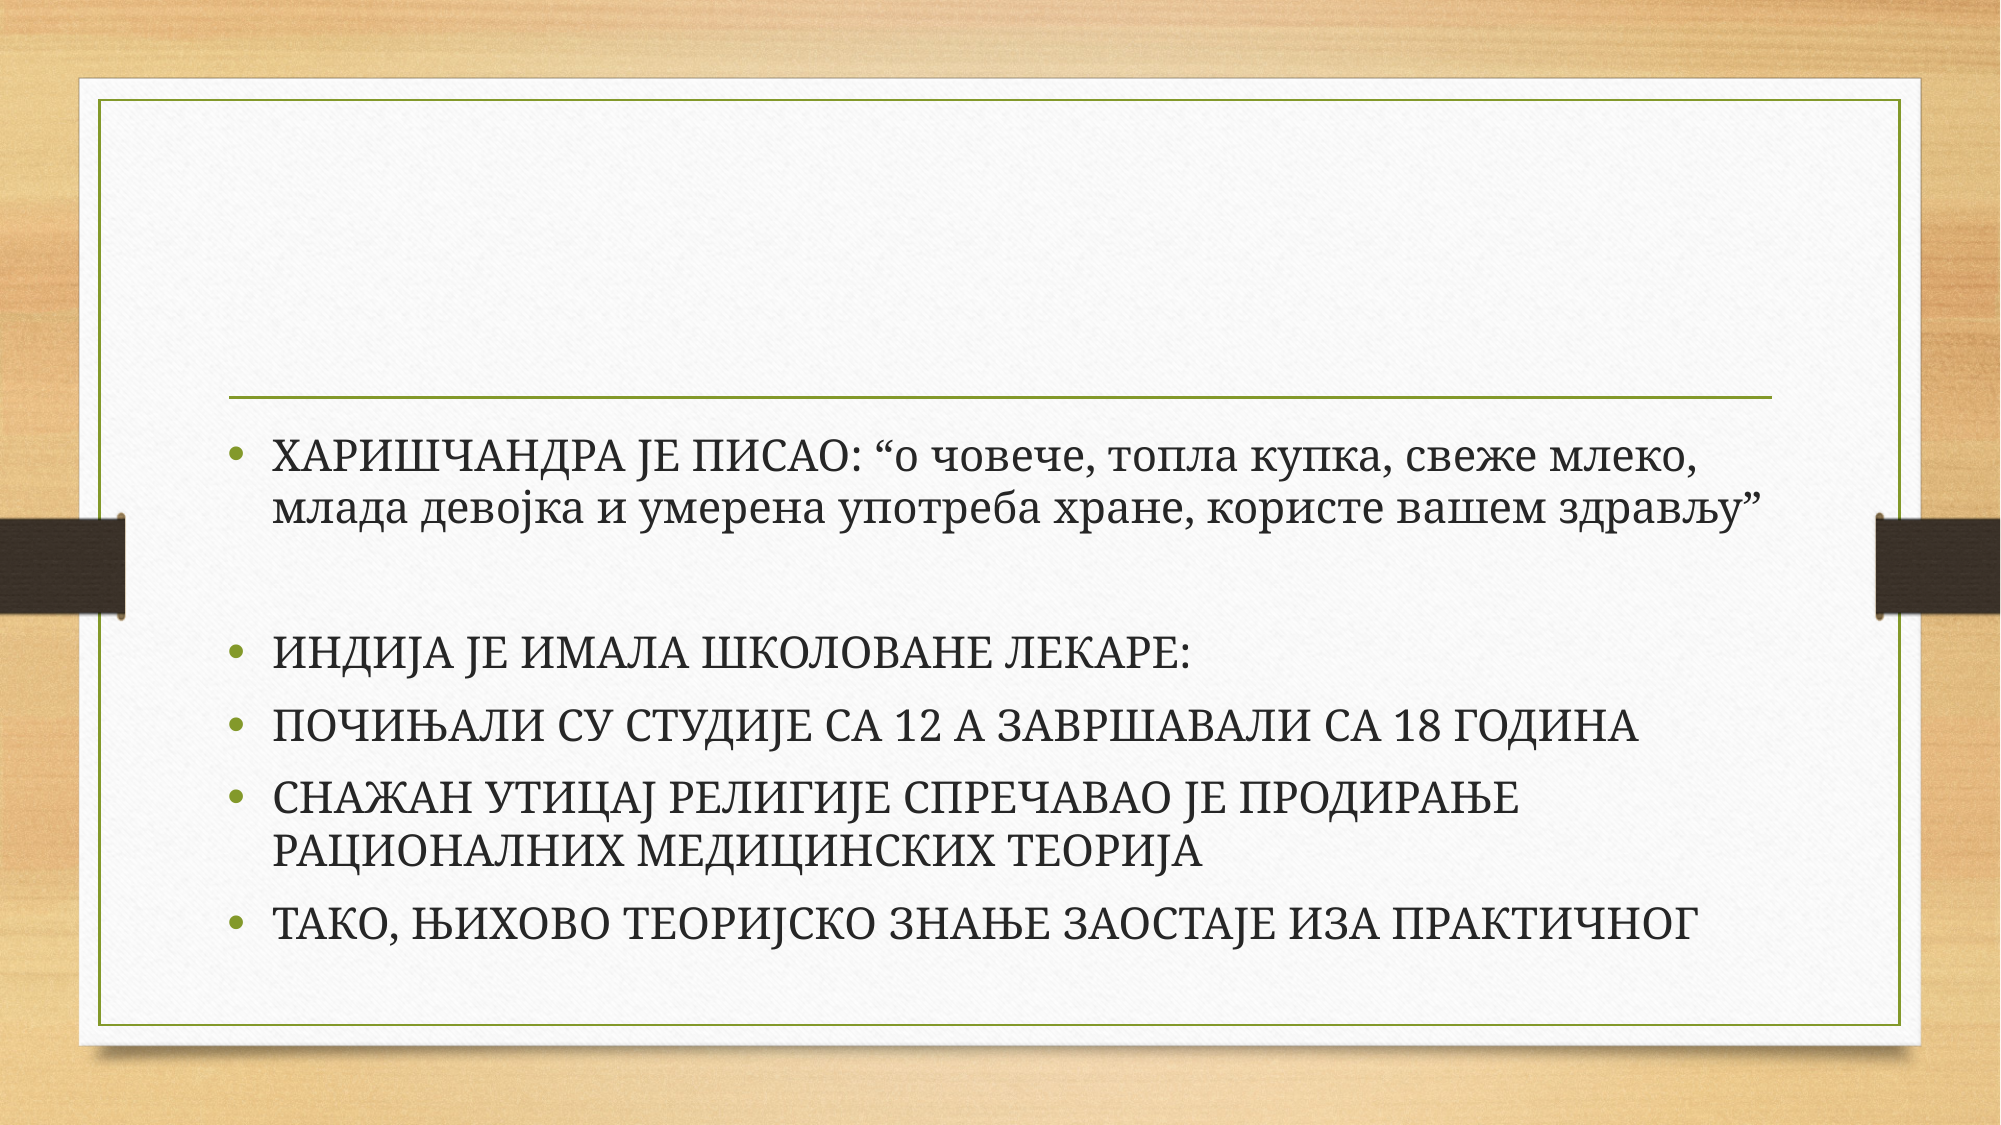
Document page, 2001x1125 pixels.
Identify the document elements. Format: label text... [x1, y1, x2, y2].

list ХАРИШЧАНДРА ЈЕ ПИСАО: “о човече, топла купка, свеже млеко, млада девојка и умерена употреба хране, користе вашем здрављу” ИНДИЈА ЈЕ ИМАЛА ШКОЛОВАНЕ ЛЕКАРЕ: ПОЧИЊАЛИ СУ СТУДИЈЕ СА 12 А ЗАВРШАВАЛИ СА 18 ГОДИНА СНАЖАН УТИЦАЈ РЕЛИГИЈЕ СПРЕЧАВАО ЈЕ ПРОДИРАЊЕ РАЦИОНАЛНИХ МЕДИЦИНСКИХ ТЕОРИЈА ТАКО, ЊИХОВО ТЕОРИЈСКО ЗНАЊЕ ЗАОСТАЈЕ ИЗА ПРАКТИЧНОГ [212, 419, 1788, 964]
picture [0, 0, 2001, 1125]
